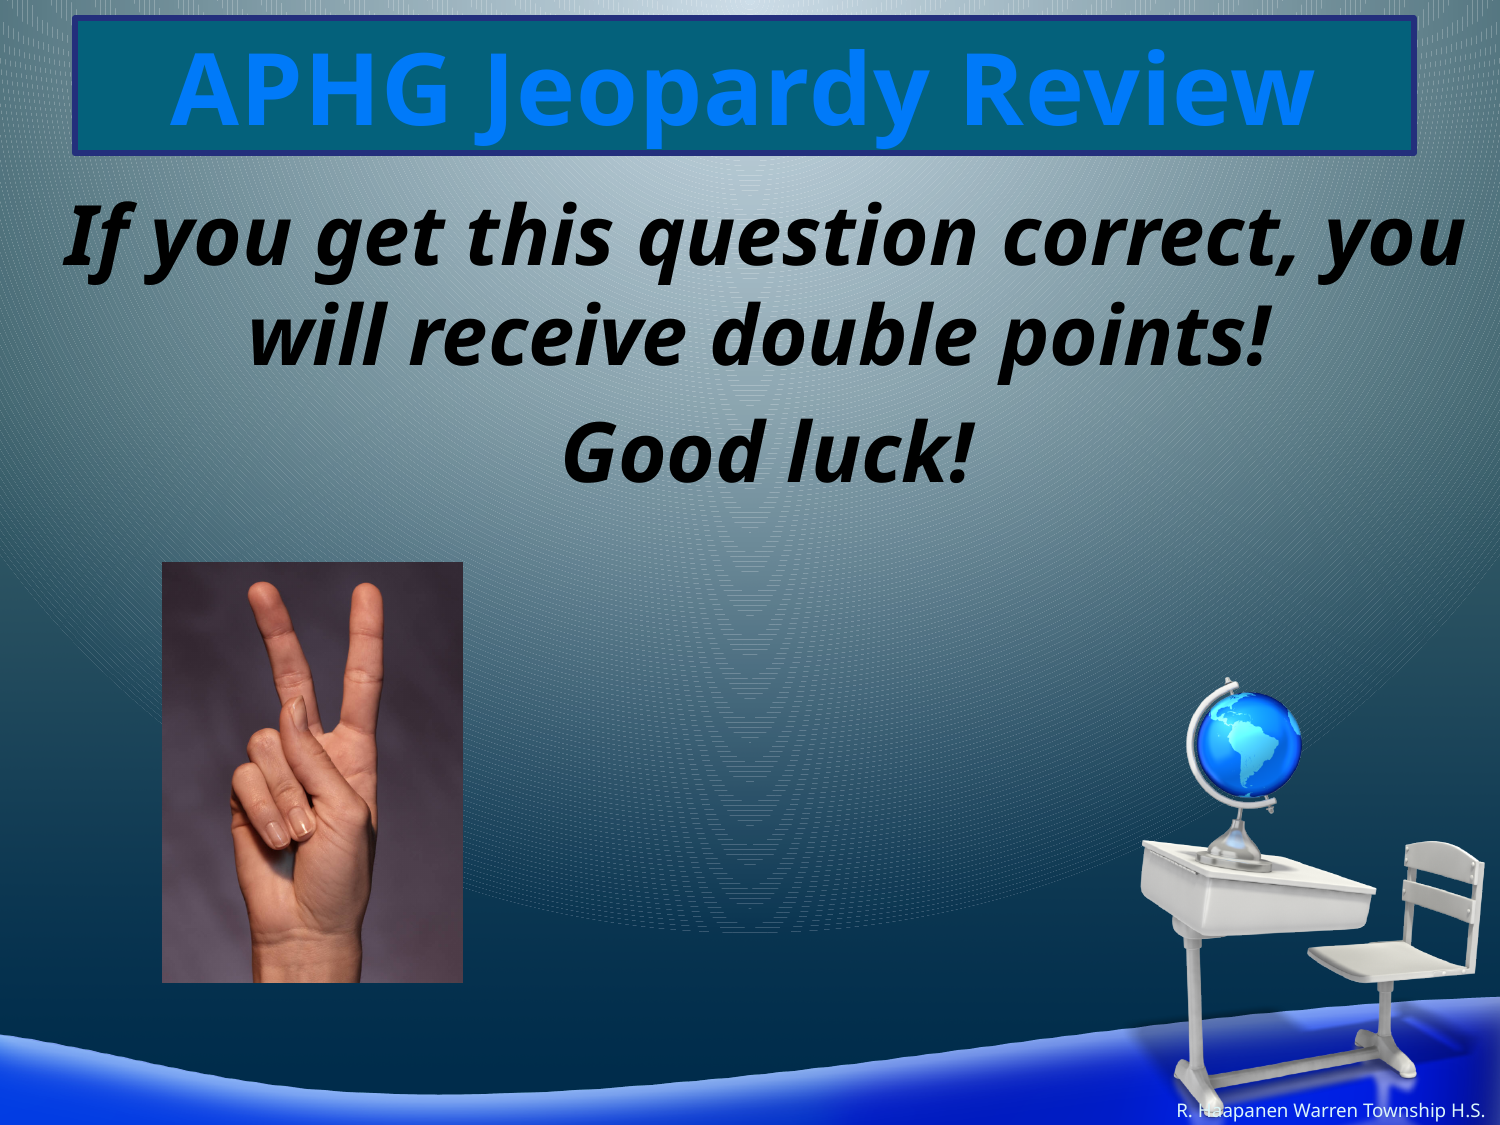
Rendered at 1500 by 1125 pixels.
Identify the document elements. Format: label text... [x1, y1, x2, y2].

picture [0, 0, 1500, 1125]
footer R. Haapanen Warren Township H.S. [1025, 1091, 1500, 1125]
list If you get this question correct, you will receive double points! Good luck! [33, 174, 1500, 250]
